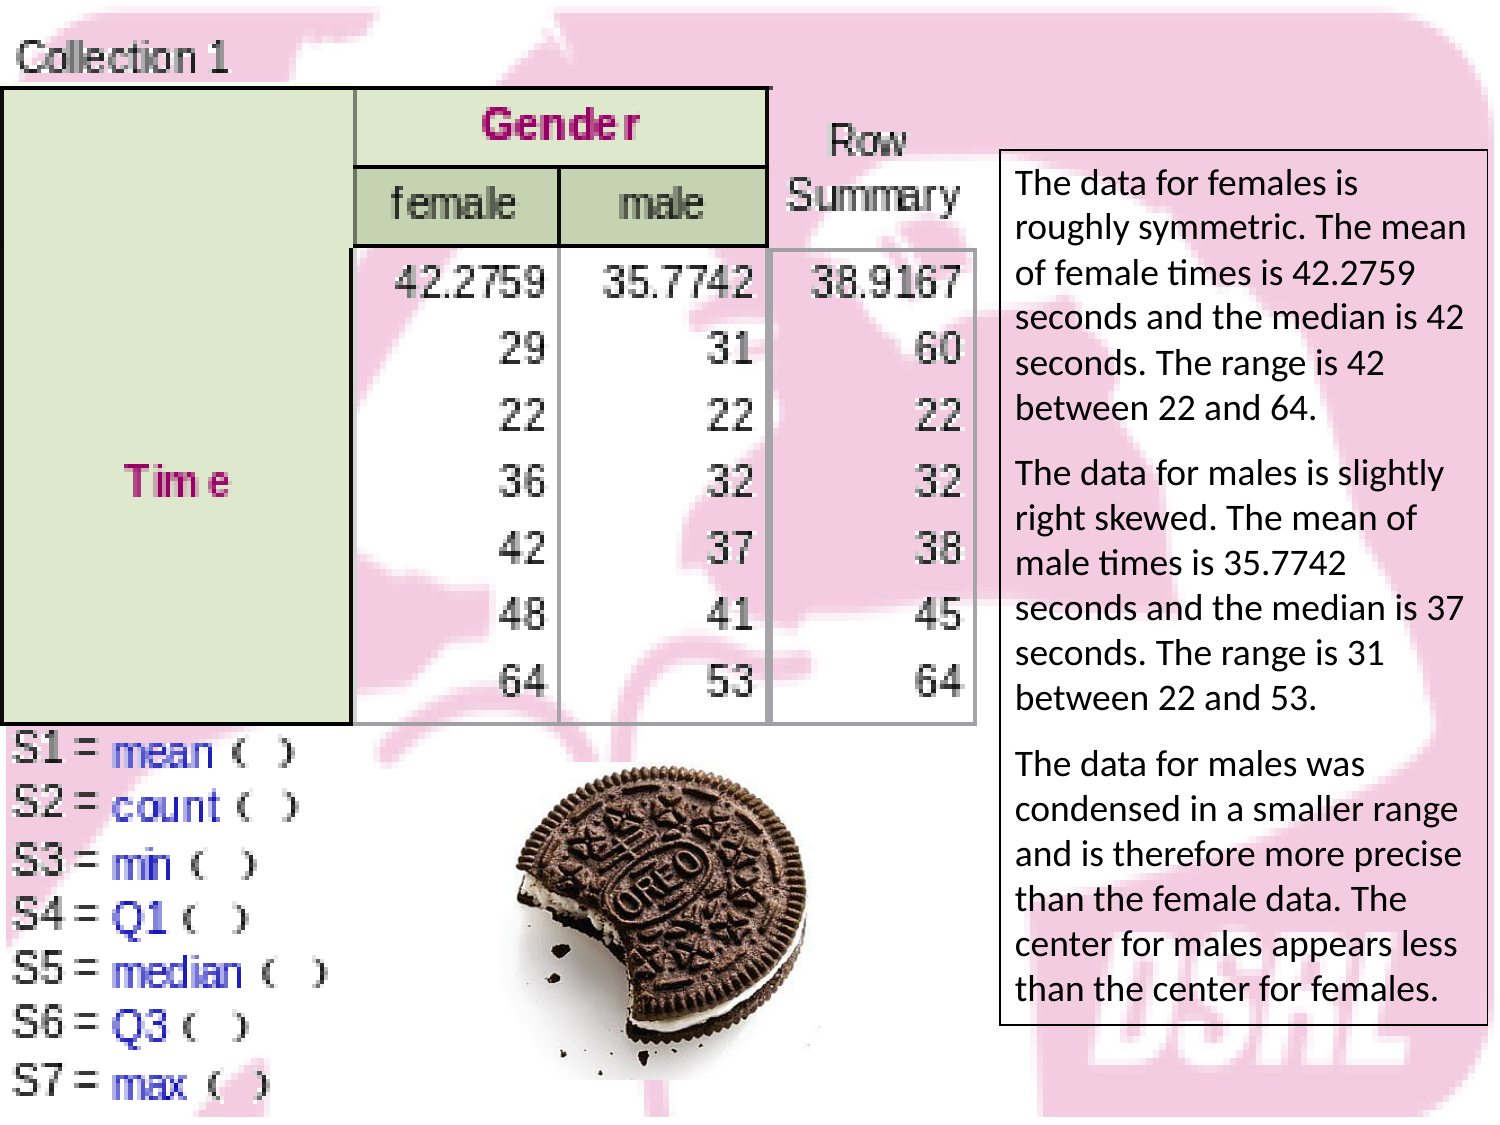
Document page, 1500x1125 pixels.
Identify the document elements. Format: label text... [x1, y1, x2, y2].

text_box The data for females is roughly symmetric. The mean of female times is 42.2759 seconds and the median is 42 seconds. The range is 42 between 22 and 64. The data for males is slightly right skewed. The mean of male times is 35.7742 seconds and the median is 37 seconds. The range is 31 between 22 and 53. The data for males was condensed in a smaller range and is therefore more precise than the female data. The center for males appears less than the center for females. [1044, 149, 1488, 1025]
picture [0, 0, 1040, 1125]
